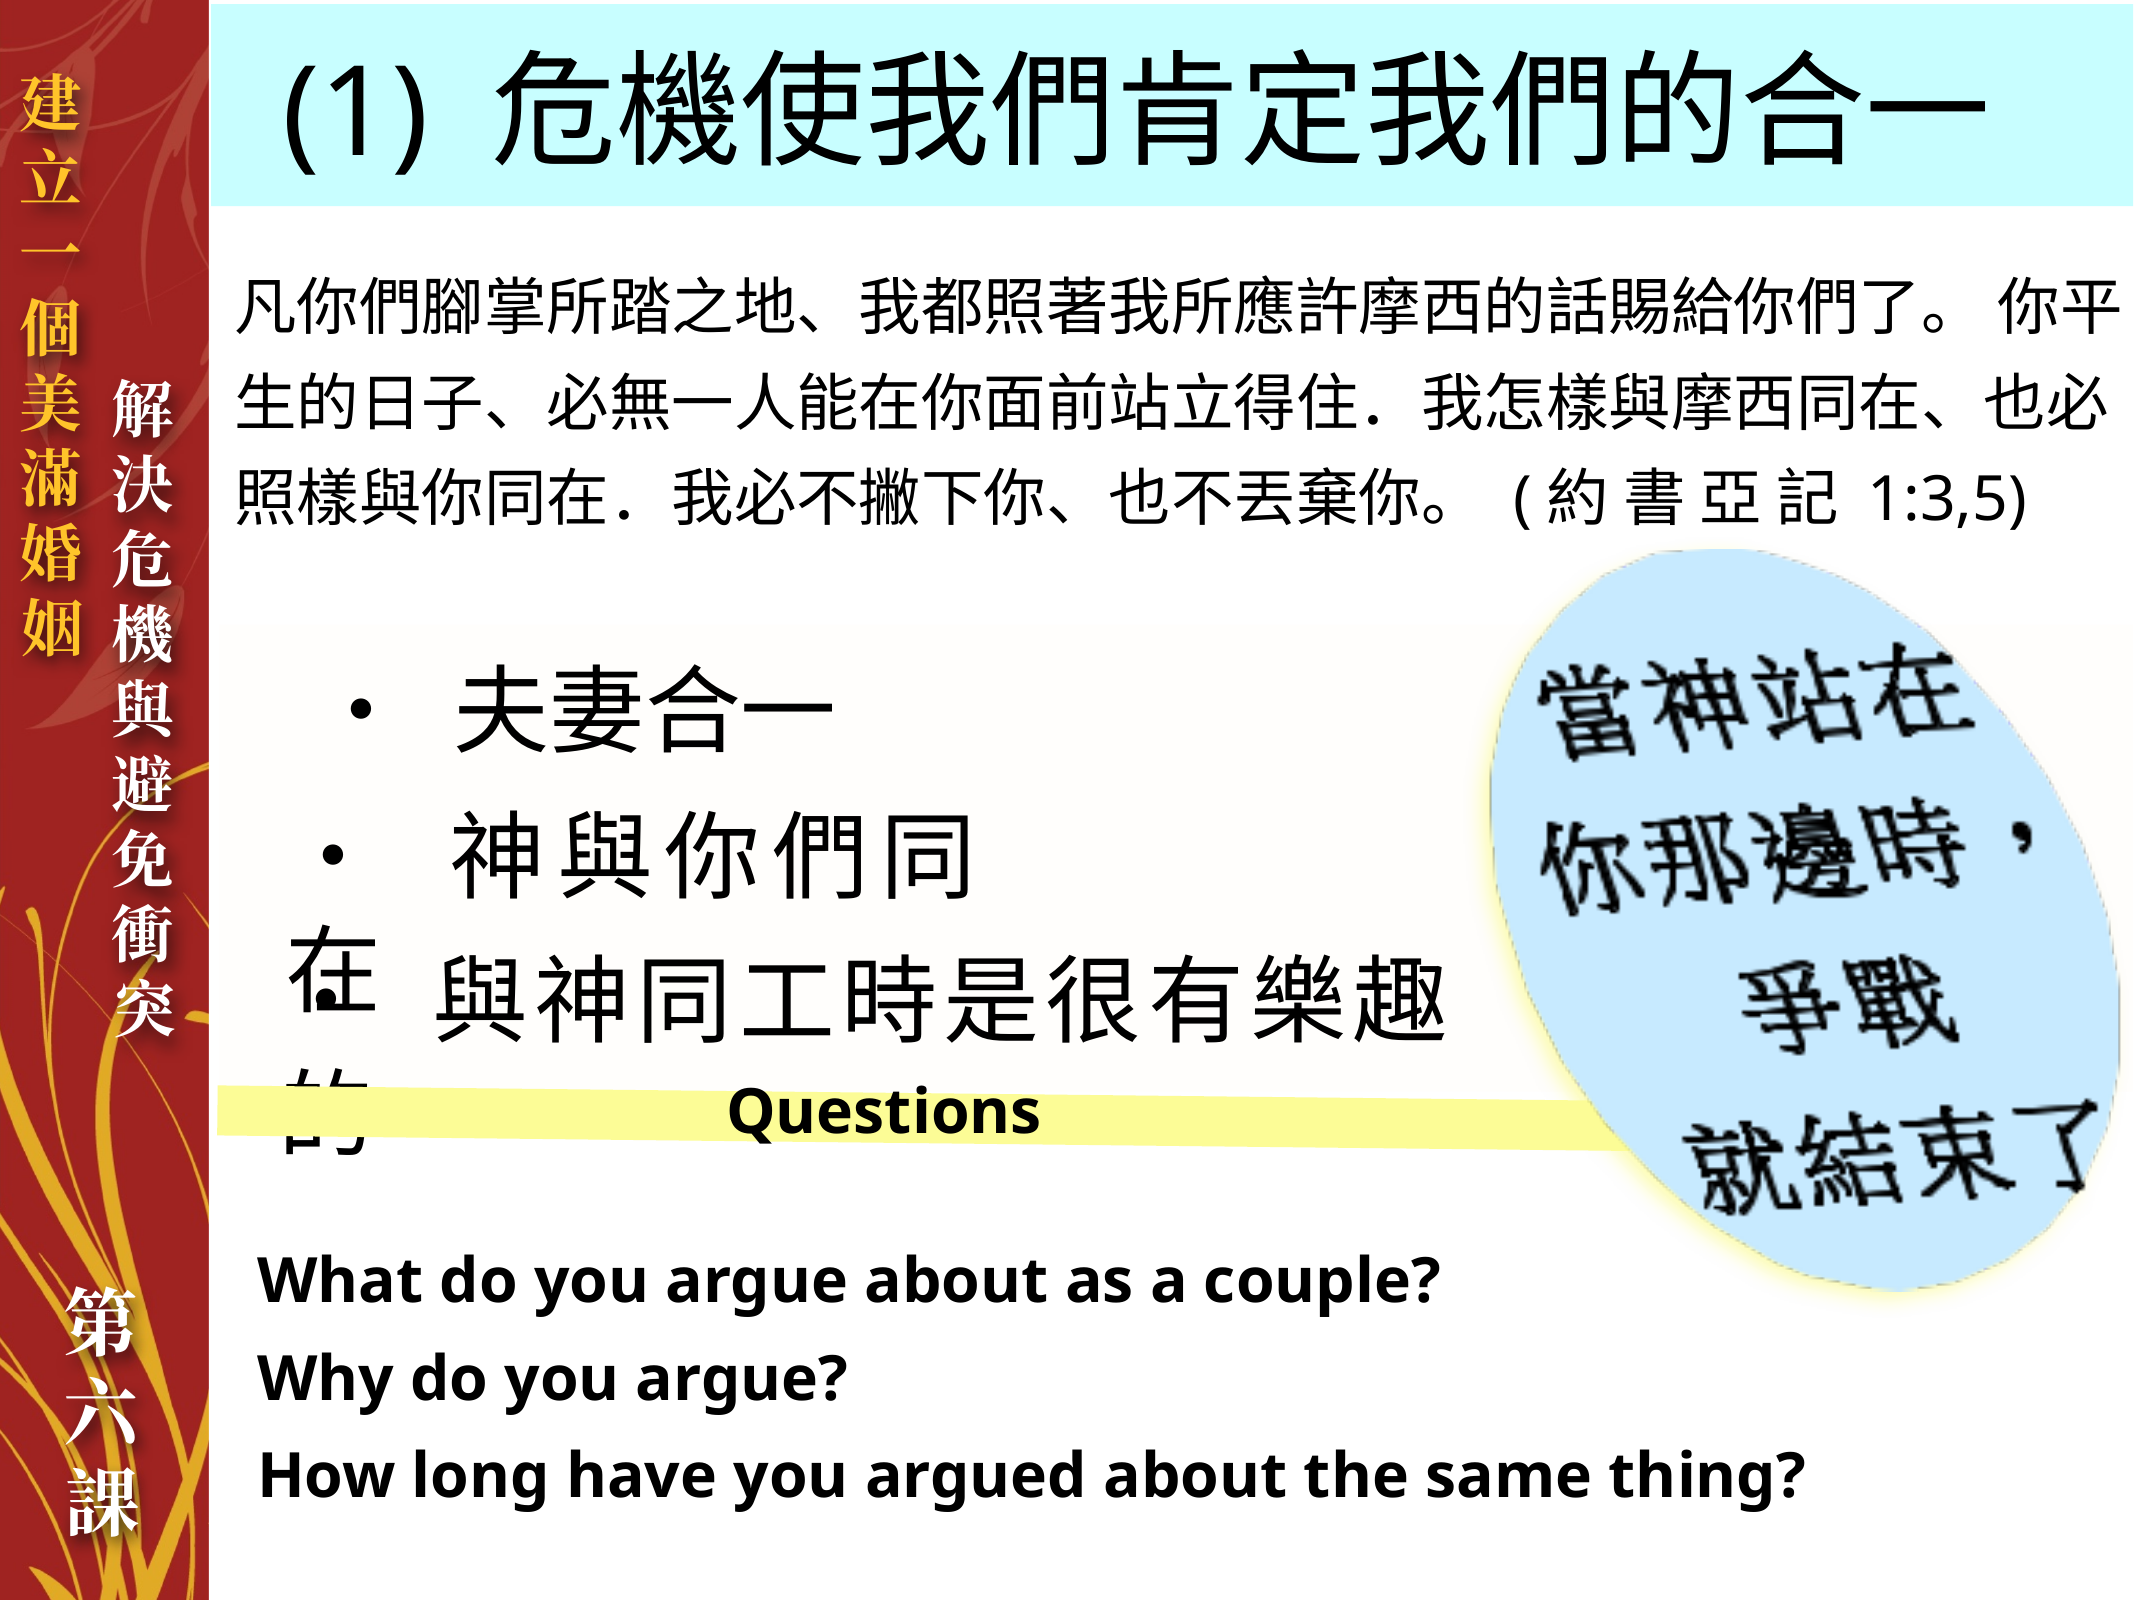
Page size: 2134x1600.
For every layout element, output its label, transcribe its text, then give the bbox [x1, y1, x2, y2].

text_box • 神與你們同在 [276, 787, 985, 919]
text_box • 與神同工時是很有樂趣的 [270, 931, 1389, 1059]
text_box [211, 4, 2134, 207]
text_box (1) 危機使我們肯定我們的合一 [273, 21, 2000, 189]
text_box [219, 624, 1388, 1060]
text_box 凡你們腳掌所踏之地、我都照著我所應許摩西的話賜給你們了。 你平生的日子、必無一人能在你面前站立得住．我怎樣與摩西同在、也必照樣與你同在．我必不撇下你、也不丟棄你。 (約 書 亞 記 1:3,5) [225, 237, 2134, 542]
text_box What do you argue about as a couple? Why do you argue? How long have you argued about the same thing? [248, 1166, 2122, 1519]
text_box 2) The Normal Home [1389, 1166, 2122, 1313]
picture [0, 0, 208, 1600]
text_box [217, 1062, 1410, 1155]
text_box • 夫妻合一 [304, 641, 1249, 773]
picture [1412, 549, 2134, 1292]
